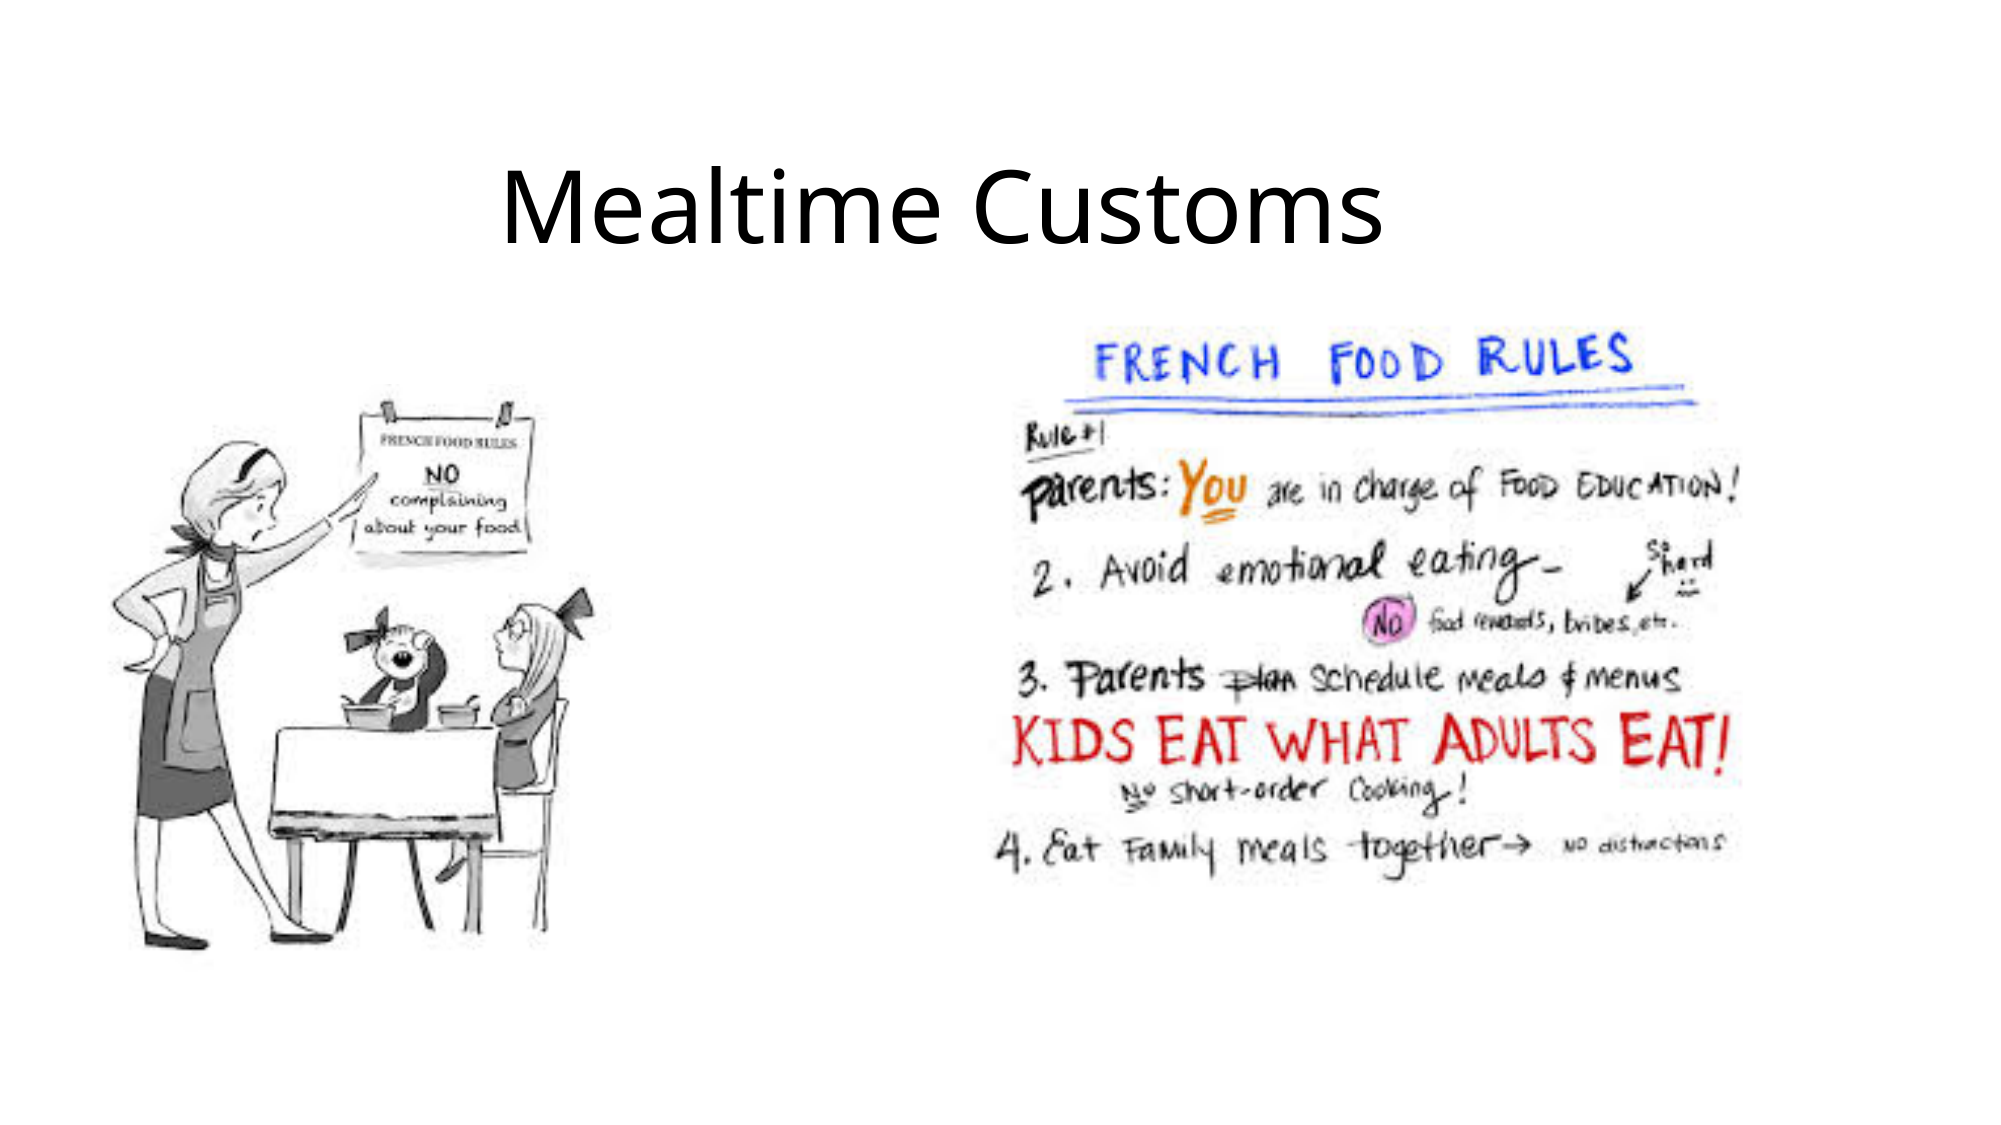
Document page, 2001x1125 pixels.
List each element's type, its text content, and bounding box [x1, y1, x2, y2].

picture [964, 303, 1758, 891]
picture [66, 384, 639, 990]
title Mealtime Customs [477, 78, 1407, 273]
